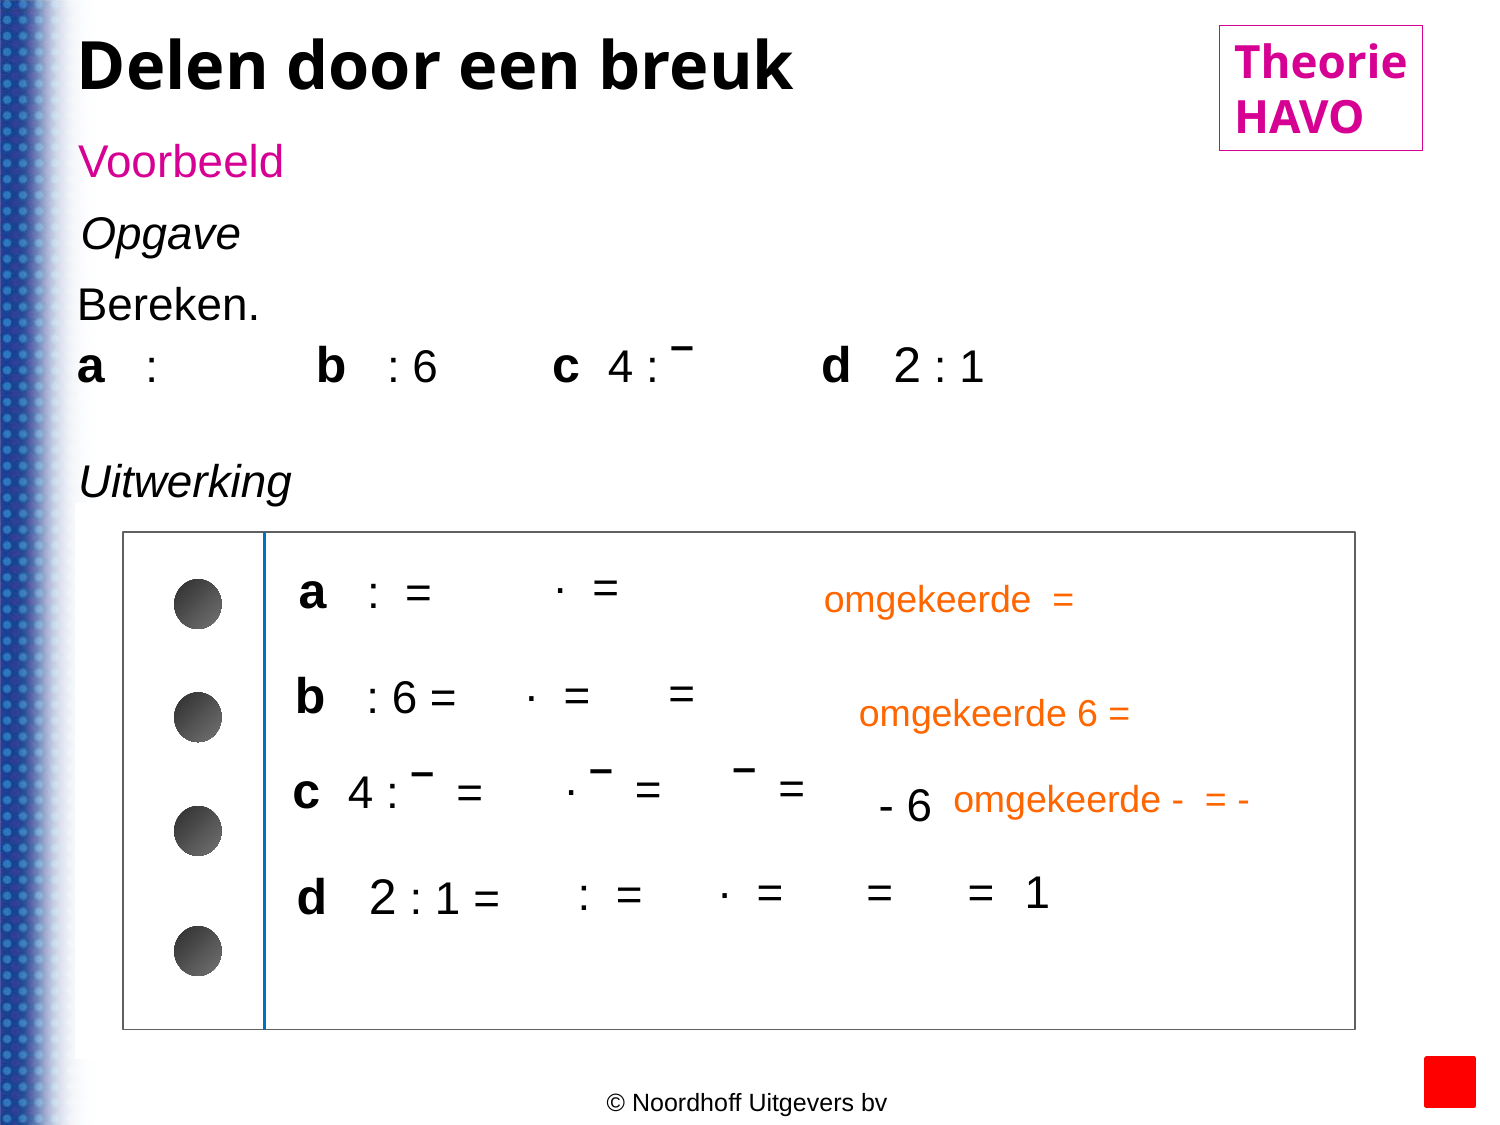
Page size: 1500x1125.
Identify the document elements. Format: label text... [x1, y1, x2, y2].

text_box Voorbeeld [63, 123, 300, 194]
text_box © Noordhoff Uitgevers bv [591, 1079, 904, 1125]
text_box [1424, 1056, 1476, 1108]
text_box Uitwerking [63, 444, 308, 515]
picture [0, 0, 1500, 1125]
text_box Delen door een breuk [62, 15, 1305, 111]
text_box Bereken. [62, 267, 1222, 338]
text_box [74, 502, 1400, 1059]
text_box Theorie HAVO [1219, 25, 1423, 151]
text_box Opgave [65, 196, 257, 266]
